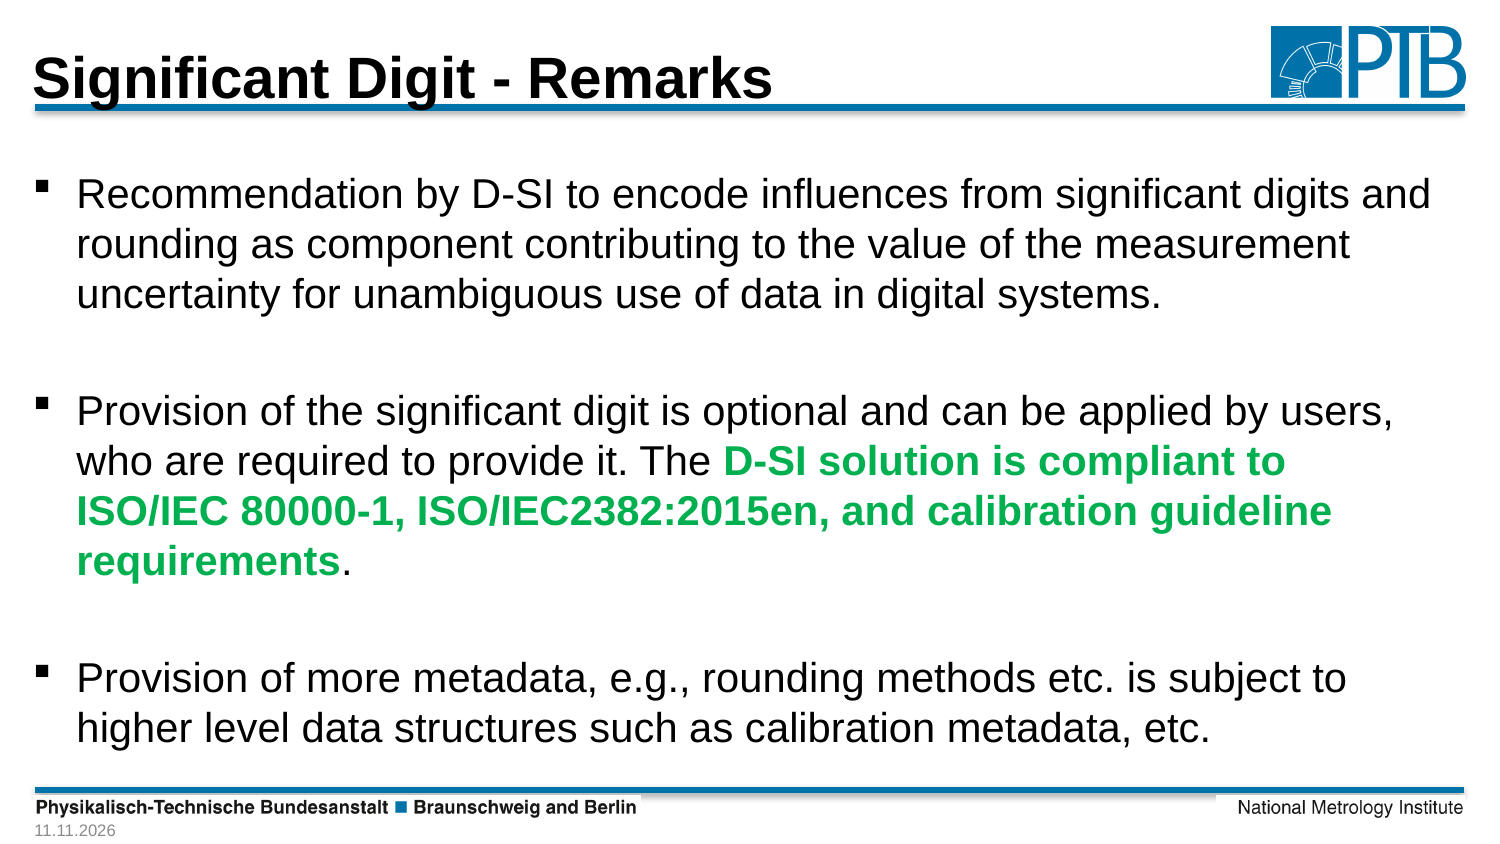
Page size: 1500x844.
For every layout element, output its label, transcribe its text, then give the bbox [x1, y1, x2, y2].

picture [1216, 795, 1465, 819]
picture [33, 795, 641, 815]
picture [1459, 26, 1467, 75]
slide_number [19, 815, 669, 844]
title Significant Digit - Remarks [17, 26, 1459, 123]
list Recommendation by D-SI to encode influences from significant digits and rounding as component contributing to the value of the measurement uncertainty for unambiguous use of data in digital systems. Provision of the significant digit is optional and can be applied by users, who are required to provide it. The D-SI solution is compliant to ISO/IEC 80000-1, ISO/IEC2382:2015en, and calibration guideline requirements. Provision of more metadata, e.g., rounding methods etc. is subject to higher level data structures such as calibration metadata, etc. [17, 159, 1459, 780]
picture [1459, 80, 1467, 98]
